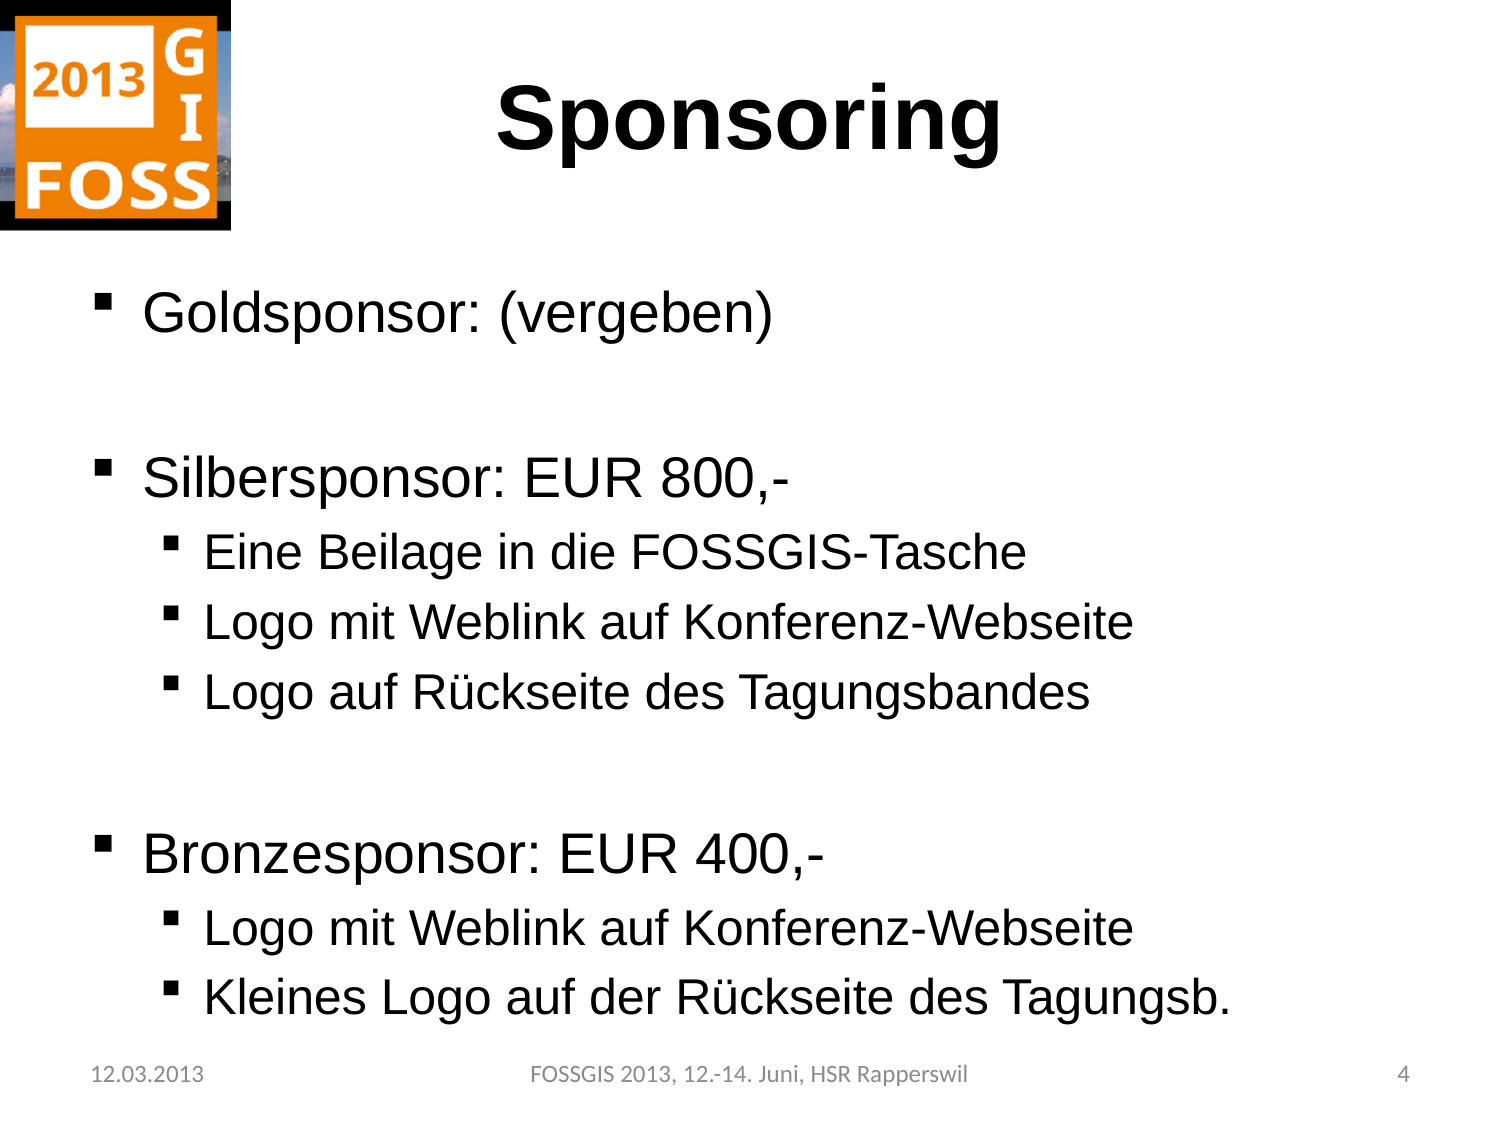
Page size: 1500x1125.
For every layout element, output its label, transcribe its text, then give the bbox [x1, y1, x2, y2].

picture [0, 0, 231, 231]
list Goldsponsor: (vergeben) Silbersponsor: EUR 800,- Eine Beilage in die FOSSGIS-Tasche Logo mit Weblink auf Konferenz-Webseite Logo auf Rückseite des Tagungsbandes Bronzesponsor: EUR 400,- Logo mit Weblink auf Konferenz-Webseite Kleines Logo auf der Rückseite des Tagungsb. [75, 267, 1425, 1035]
footer FOSSGIS 2013, 12.-14. Juni, HSR Rapperswil [512, 1042, 988, 1103]
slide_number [75, 1042, 425, 1103]
slide_number 4 [1074, 1042, 1425, 1103]
title Sponsoring [235, 19, 1425, 207]
